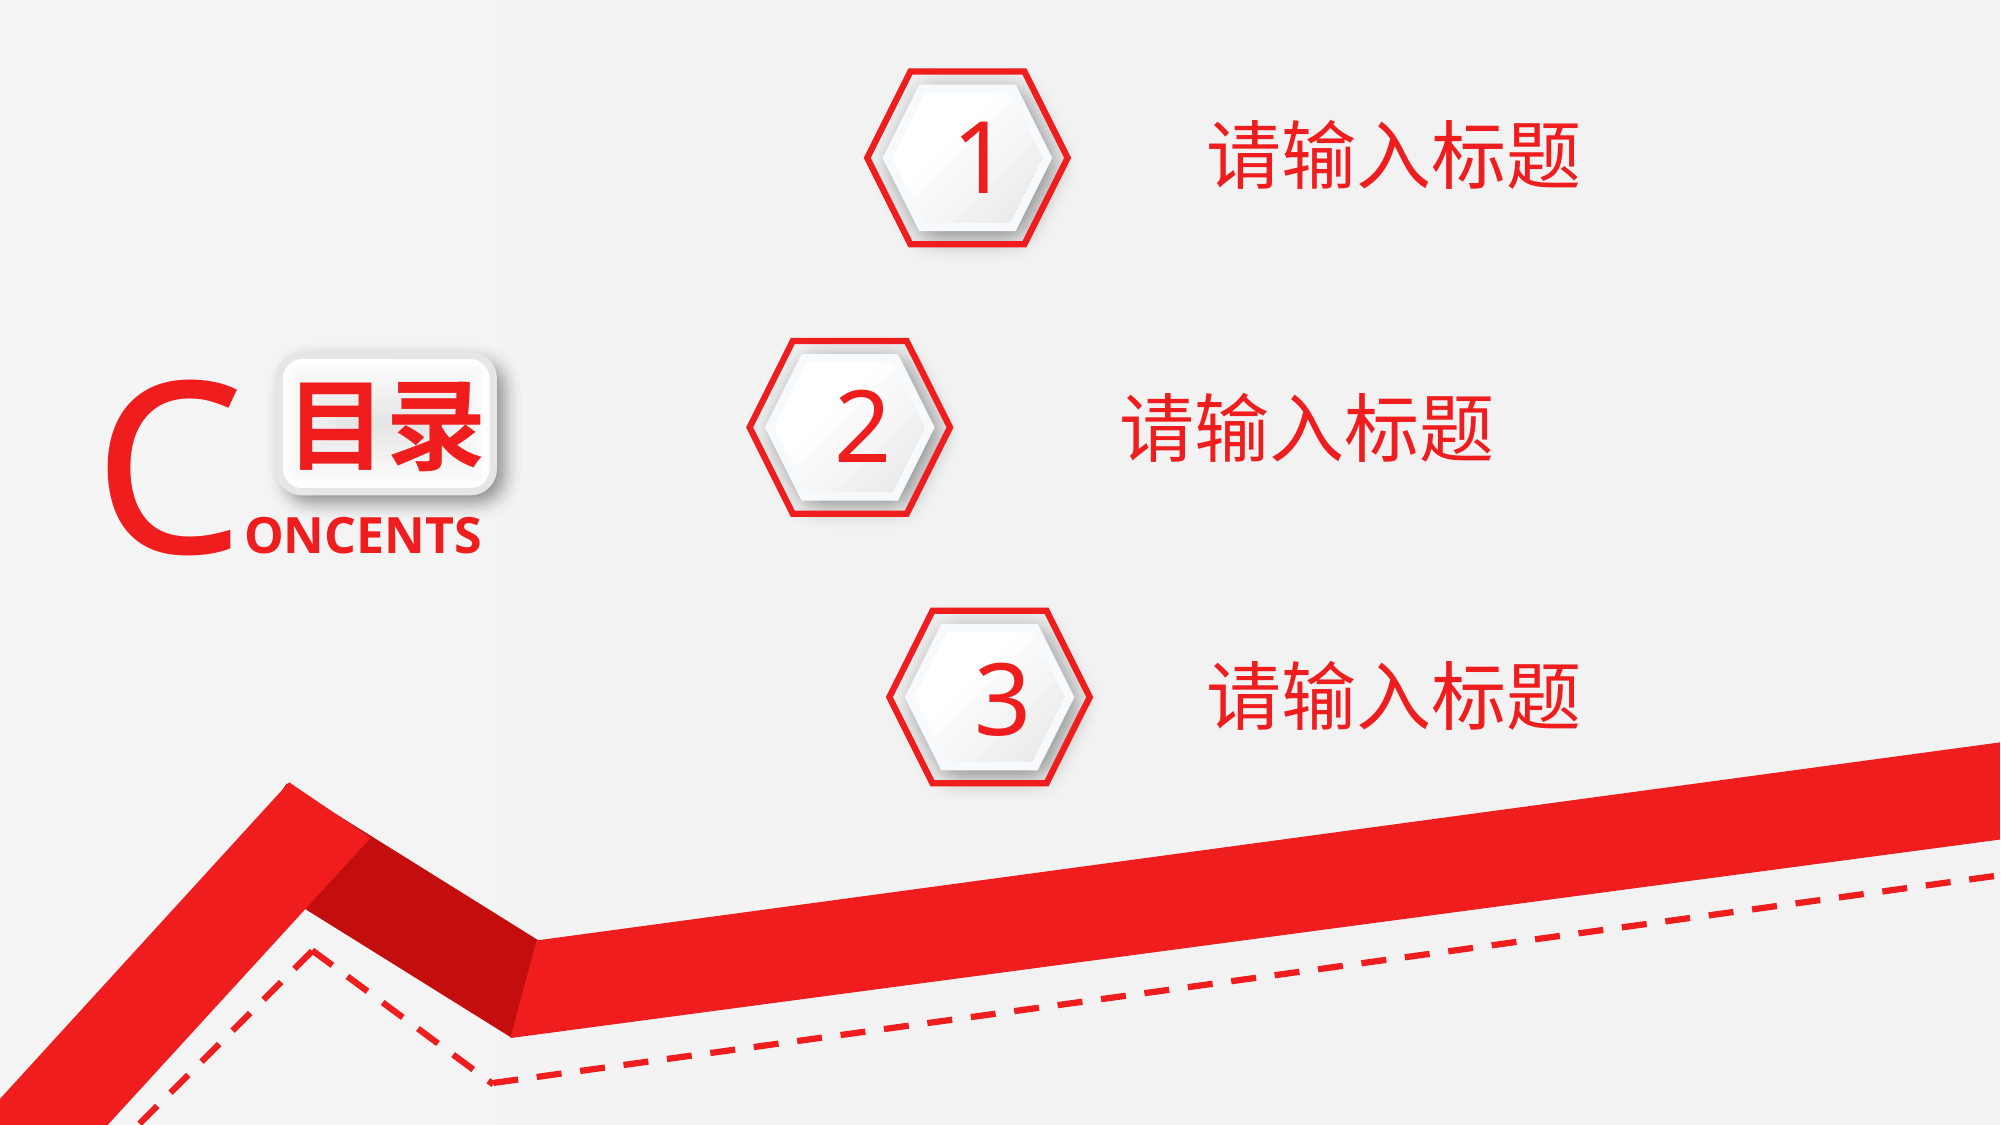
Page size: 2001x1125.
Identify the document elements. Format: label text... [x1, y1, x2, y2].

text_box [209, 355, 564, 492]
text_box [312, 950, 494, 1085]
text_box 请输入标题 [1191, 101, 1757, 207]
text_box [134, 780, 373, 950]
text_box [749, 341, 950, 514]
text_box CONCENTS [78, 306, 619, 609]
text_box 请输入标题 [1191, 642, 1757, 747]
text_box 请输入标题 [1105, 374, 1671, 480]
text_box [889, 610, 1090, 784]
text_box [493, 872, 2000, 1083]
text_box [1034, 741, 2000, 872]
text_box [867, 71, 1068, 245]
text_box [306, 819, 493, 950]
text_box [90, 950, 313, 1125]
text_box [0, 998, 90, 1125]
